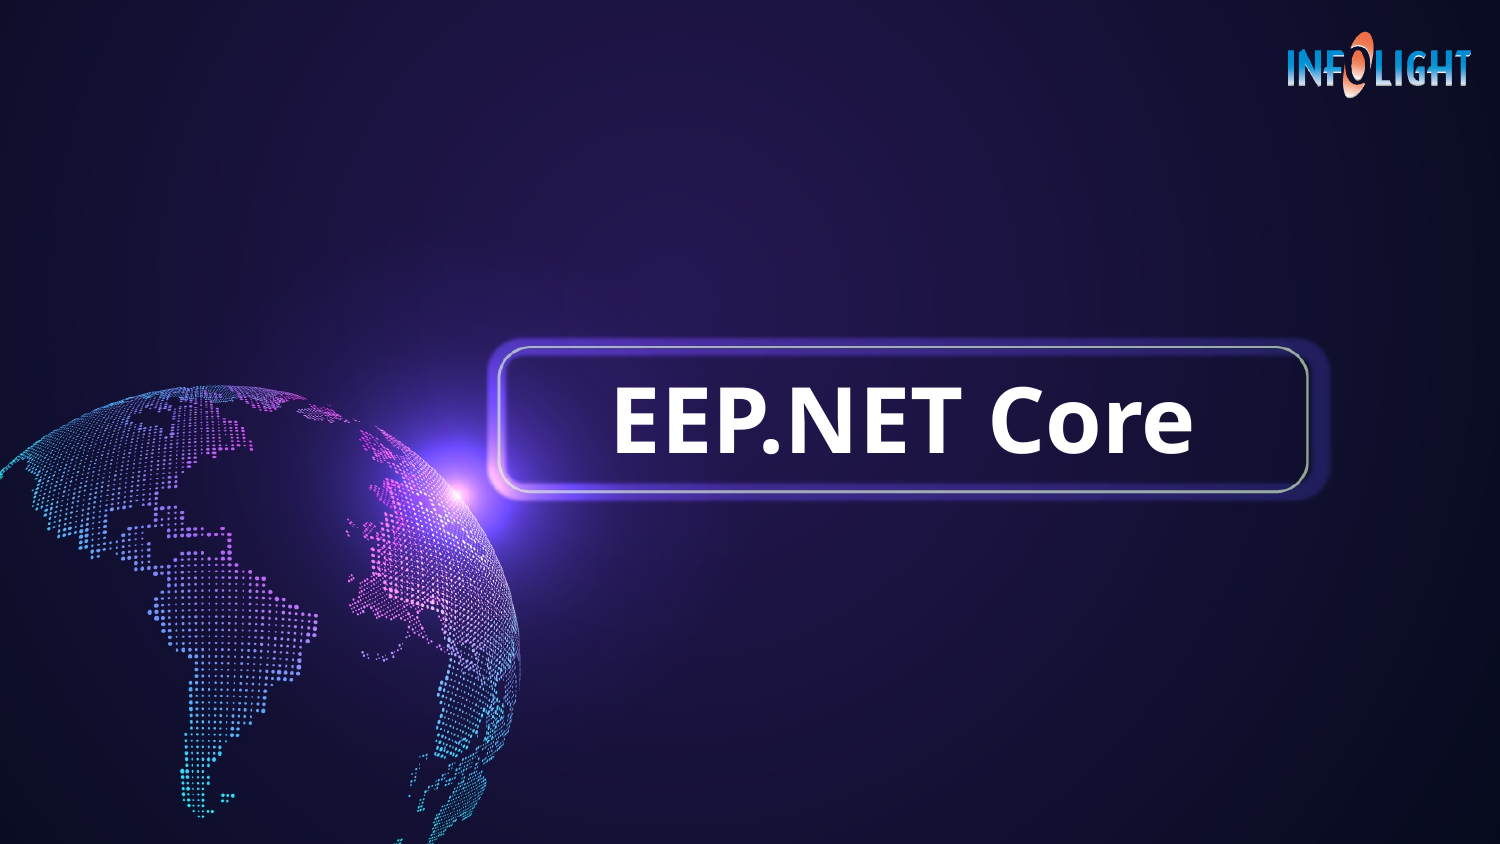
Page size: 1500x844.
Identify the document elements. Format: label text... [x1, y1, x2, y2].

picture [0, 0, 1500, 844]
list EEP.NET Core [431, 367, 1376, 552]
